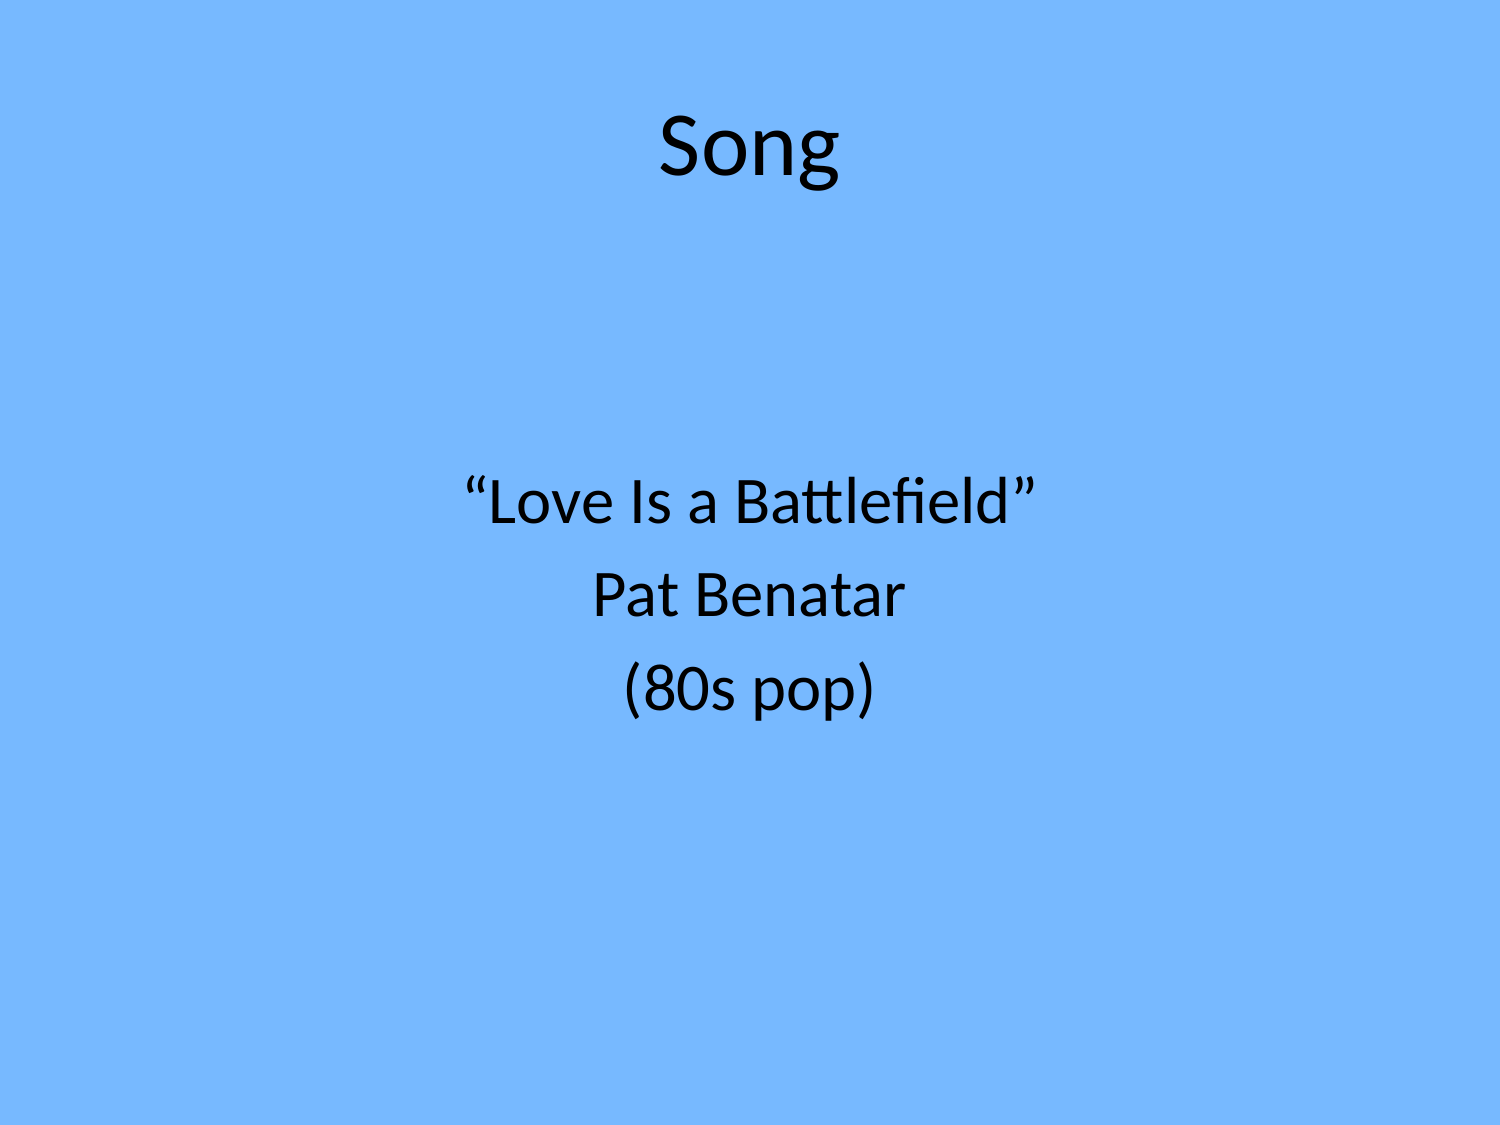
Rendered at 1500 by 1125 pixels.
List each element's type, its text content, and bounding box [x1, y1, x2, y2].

list “Love Is a Battlefield” Pat Benatar (80s pop) [75, 262, 1425, 1005]
title Song [75, 45, 1425, 233]
